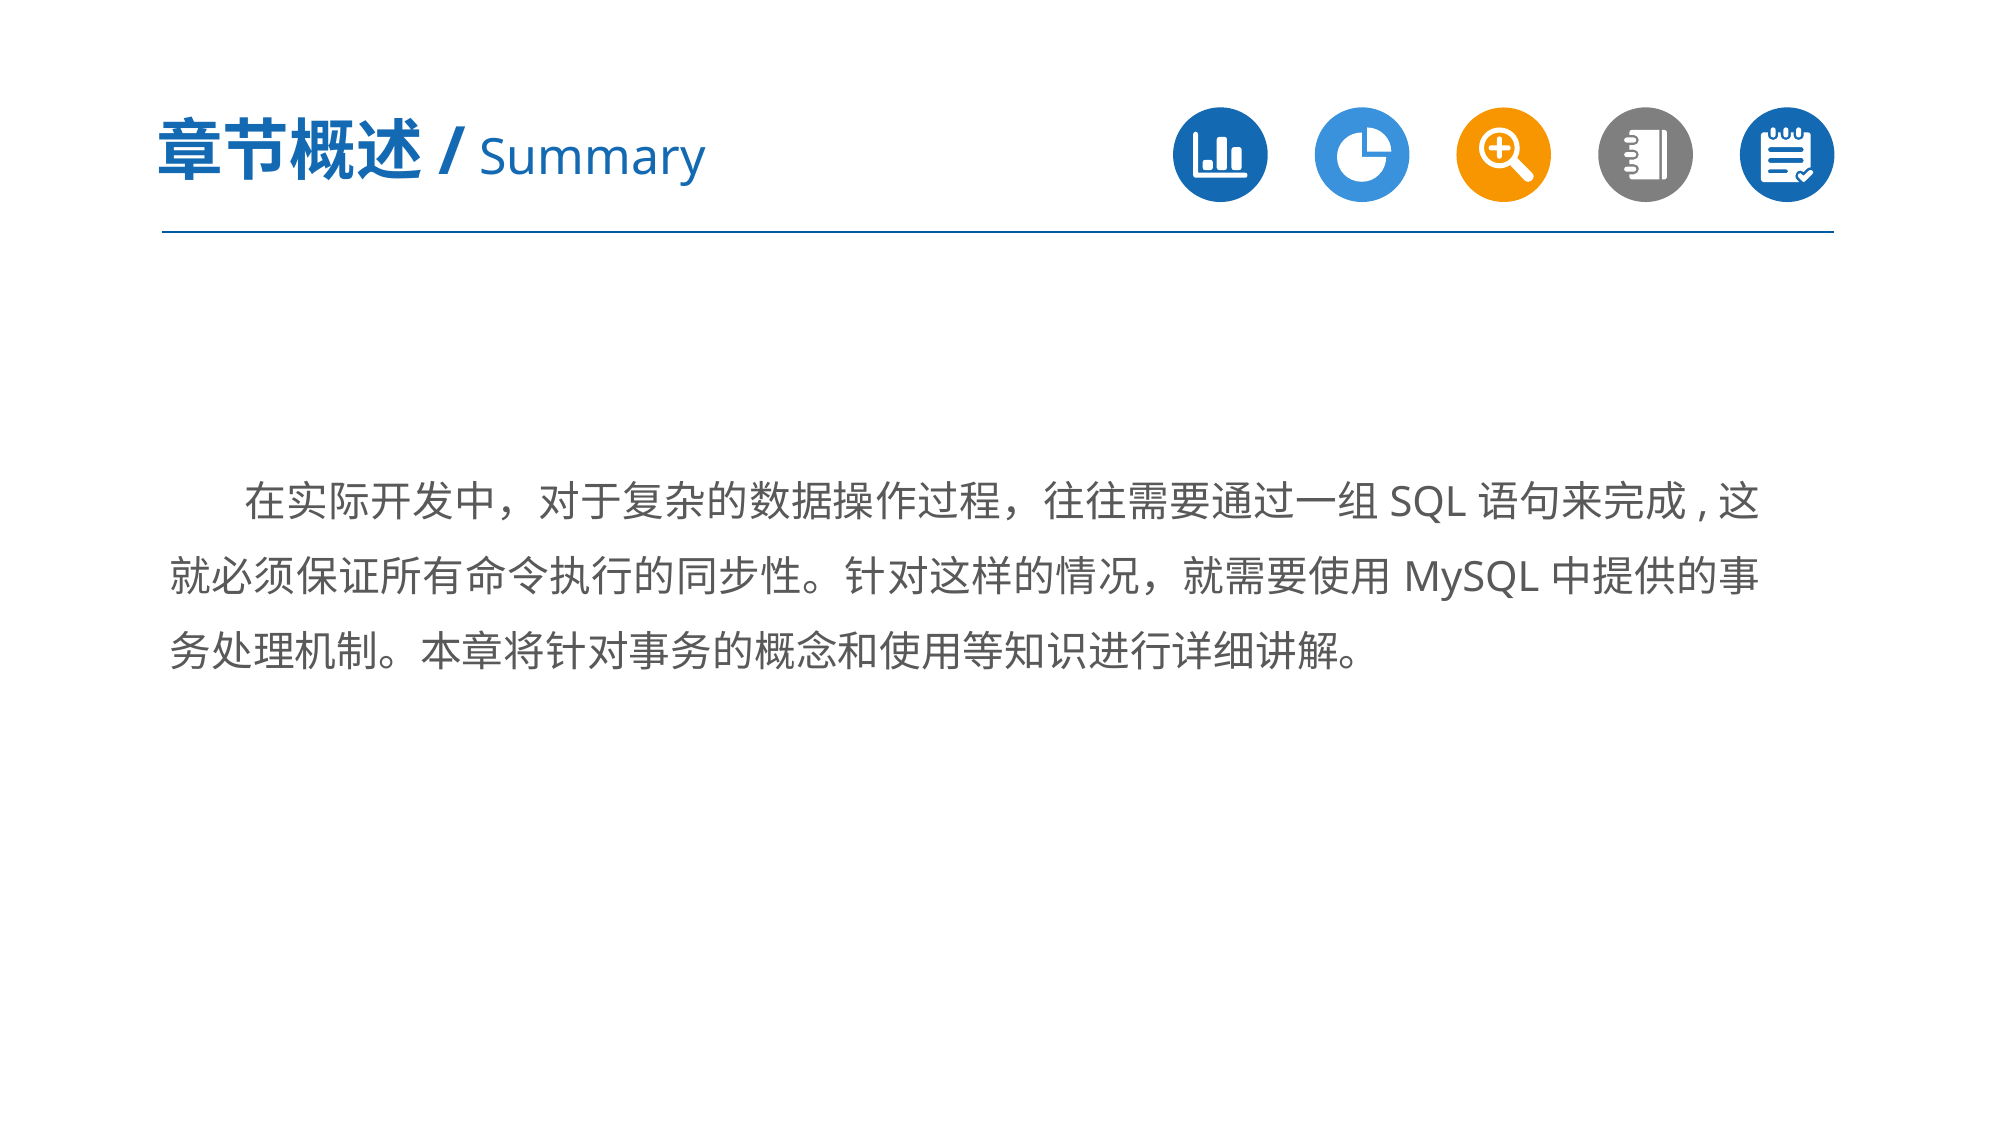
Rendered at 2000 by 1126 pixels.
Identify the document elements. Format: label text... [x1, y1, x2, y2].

text_box 在实际开发中，对于复杂的数据操作过程，往往需要通过一组SQL语句来完成,这就必须保证所有命令执行的同步性。针对这样的情况，就需要使用MySQL中提供的事务处理机制。本章将针对事务的概念和使用等知识进行详细讲解。 [149, 439, 1781, 948]
text_box 章节概述/ Summary [110, 93, 752, 203]
